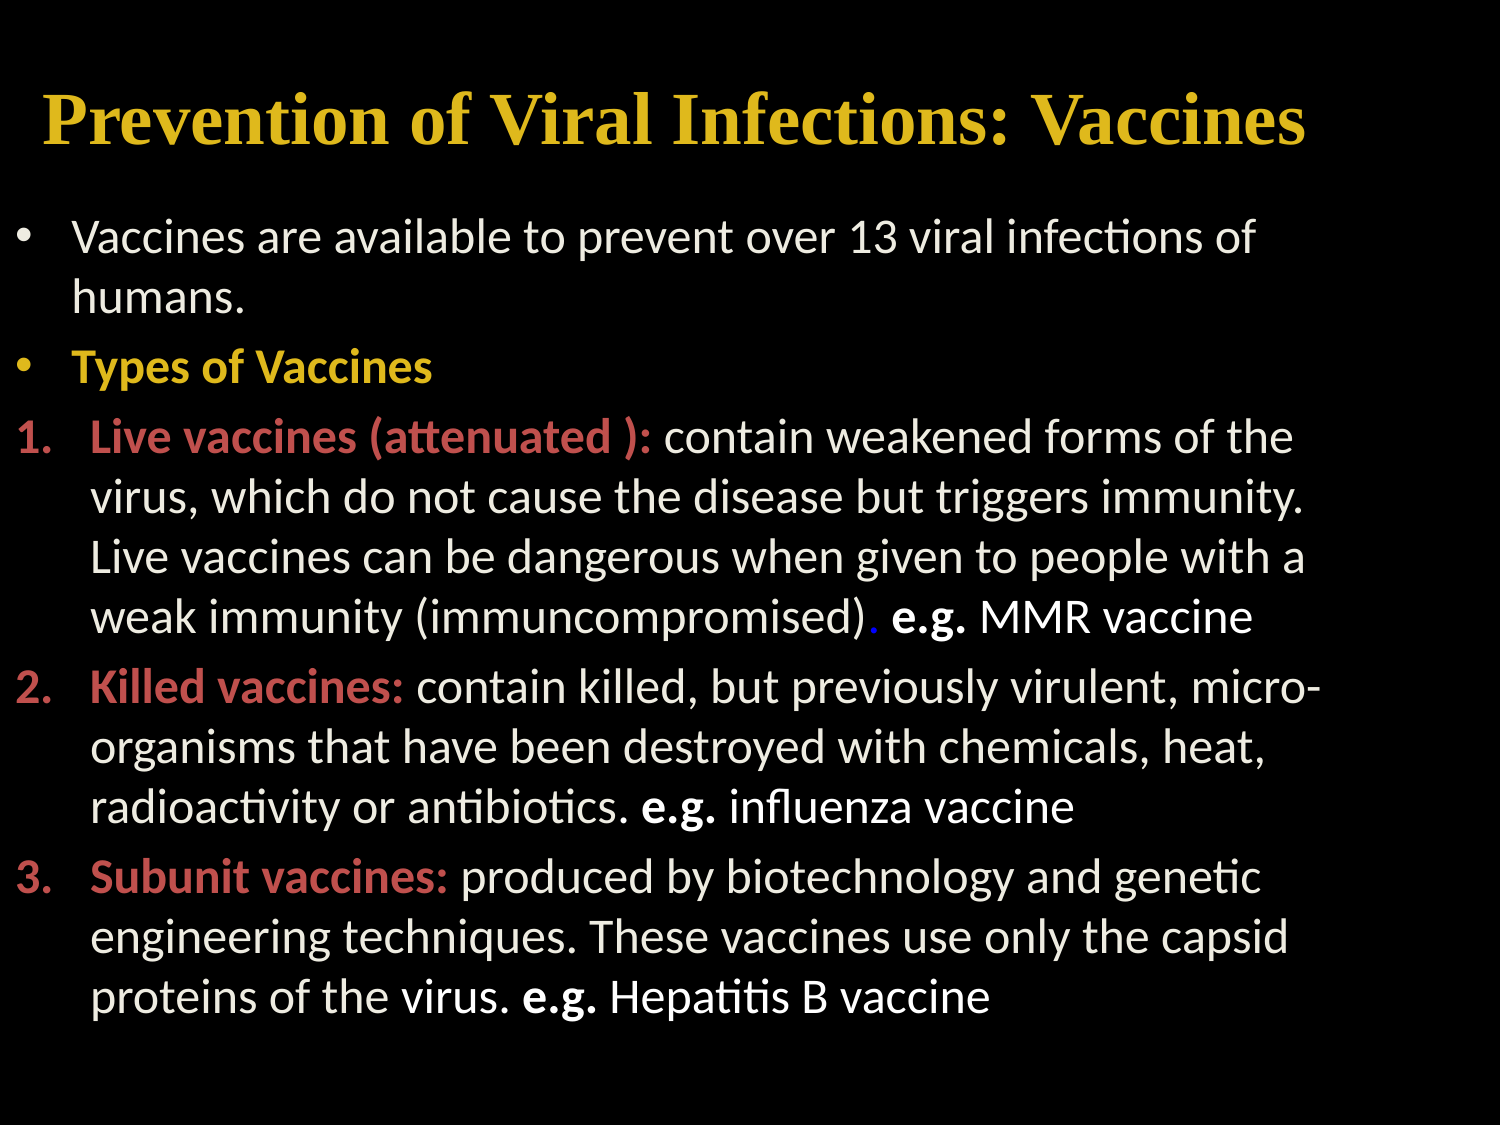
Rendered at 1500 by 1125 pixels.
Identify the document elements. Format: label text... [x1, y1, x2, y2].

title Prevention of Viral Infections: Vaccines [0, 45, 1350, 185]
list Vaccines are available to prevent over 13 viral infections of humans. Types of Vaccines Live vaccines (attenuated ): contain weakened forms of the virus, which do not cause the disease but triggers immunity. Live vaccines can be dangerous when given to people with a weak immunity (immuncompromised). e.g. MMR vaccine Killed vaccines: contain killed, but previously virulent, micro-organisms that have been destroyed with chemicals, heat, radioactivity or antibiotics. e.g. influenza vaccine Subunit vaccines: produced by biotechnology and genetic engineering techniques. These vaccines use only the capsid proteins of the virus. e.g. Hepatitis B vaccine [0, 196, 1406, 1071]
